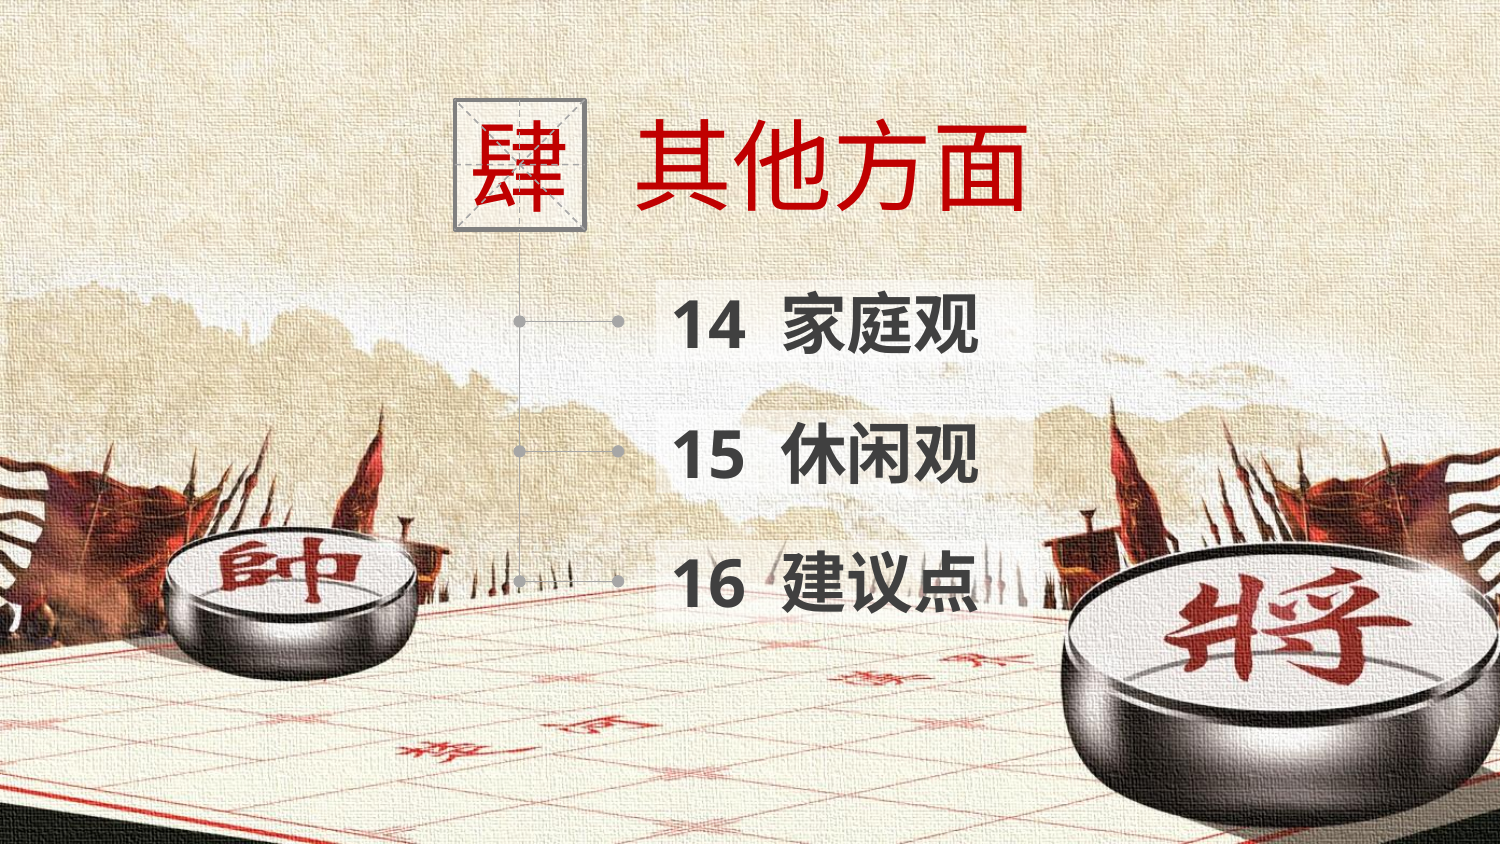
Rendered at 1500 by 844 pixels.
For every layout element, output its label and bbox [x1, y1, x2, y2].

text_box [454, 99, 585, 230]
picture [0, 0, 1500, 844]
